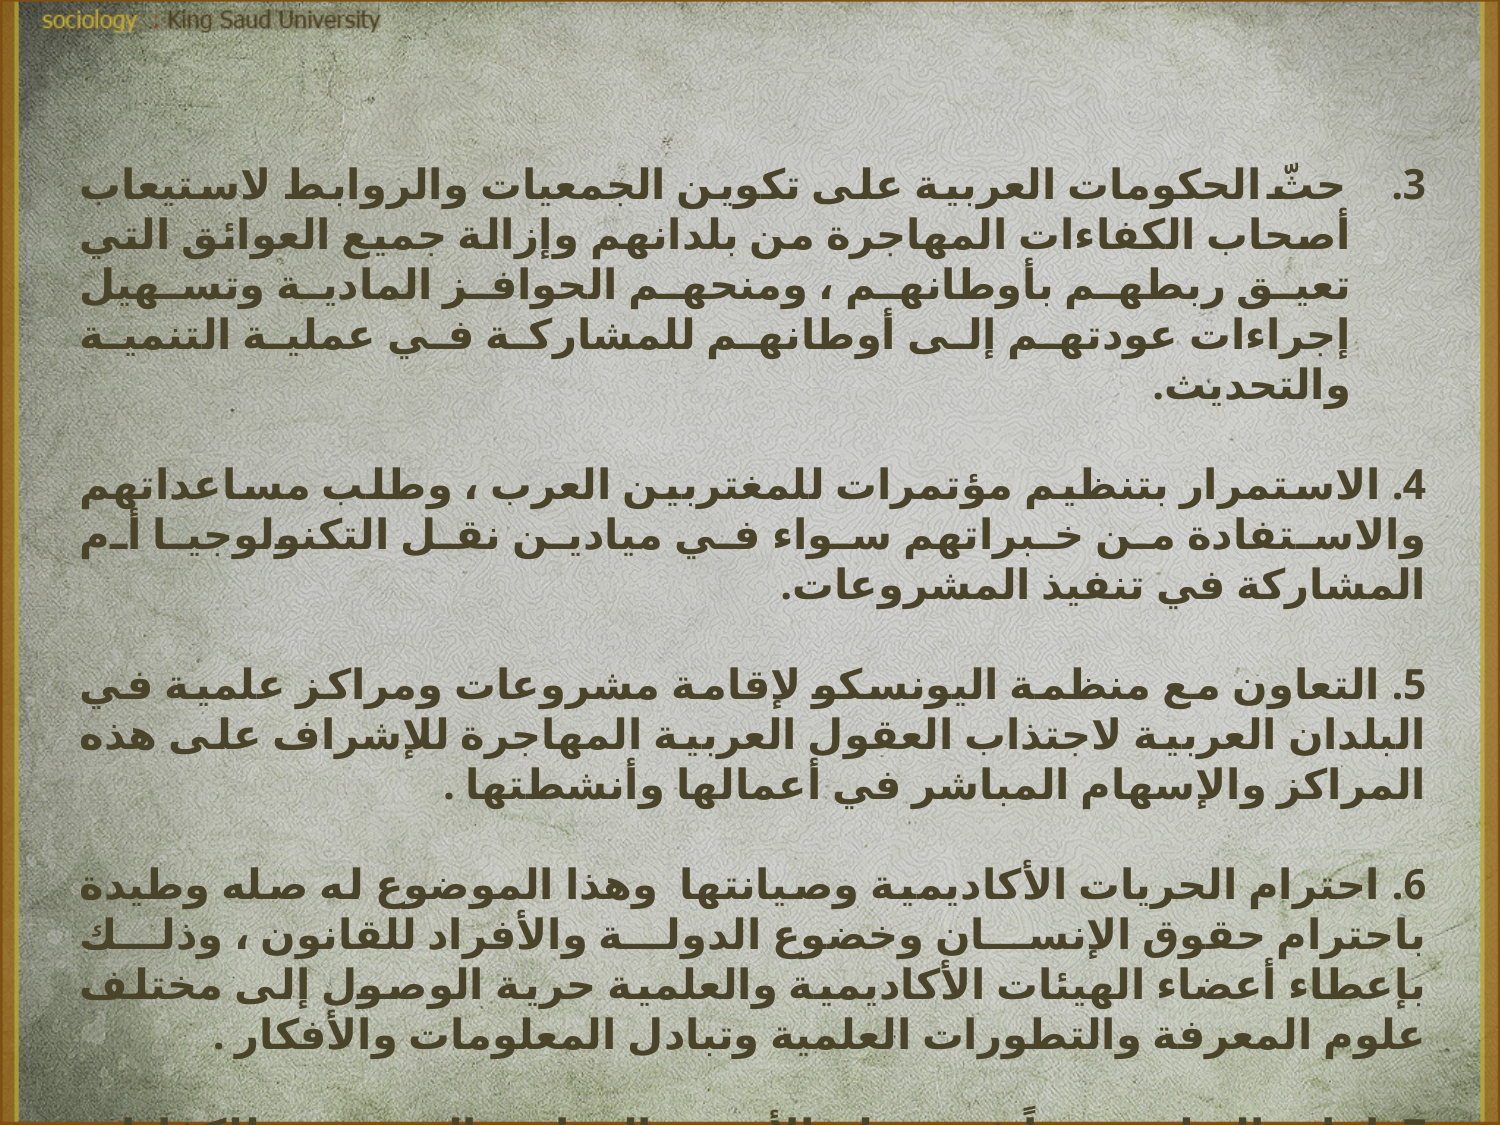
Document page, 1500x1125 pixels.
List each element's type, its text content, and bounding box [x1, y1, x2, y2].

text_box حثّ الحكومات العربية على تكوين الجمعيات والروابط لاستيعاب أصحاب الكفاءات المهاجرة من بلدانهم وإزالة جميع العوائق التي تعيق ربطهم بأوطانهم ، ومنحهم الحوافز المادية وتسهيل إجراءات عودتهم إلى أوطانهم للمشاركة في عملية التنمية والتحديث. 4. الاستمرار بتنظيم مؤتمرات للمغتربين العرب ، وطلب مساعداتهم والاستفادة من خبراتهم سواء في ميادين نقل التكنولوجيا أم المشاركة في تنفيذ المشروعات. 5. التعاون مع منظمة اليونسكو لإقامة مشروعات ومراكز علمية في البلدان العربية لاجتذاب العقول العربية المهاجرة للإشراف على هذه المراكز والإسهام المباشر في أعمالها وأنشطتها . 6. احترام الحريات الأكاديمية وصيانتها وهذا الموضوع له صله وطيدة باحترام حقوق الإنسان وخضوع الدولة والأفراد للقانون ، وذلك بإعطاء أعضاء الهيئات الأكاديمية والعلمية حرية الوصول إلى مختلف علوم المعرفة والتطورات العلمية وتبادل المعلومات والأفكار . 7. إعادة النظر جذرياً في سلم الأجور والرواتب التي تمنح للكفاءات العلمية العربية ، وتقديم حوافز مادية . [64, 90, 1441, 1125]
picture [0, 0, 1500, 1125]
